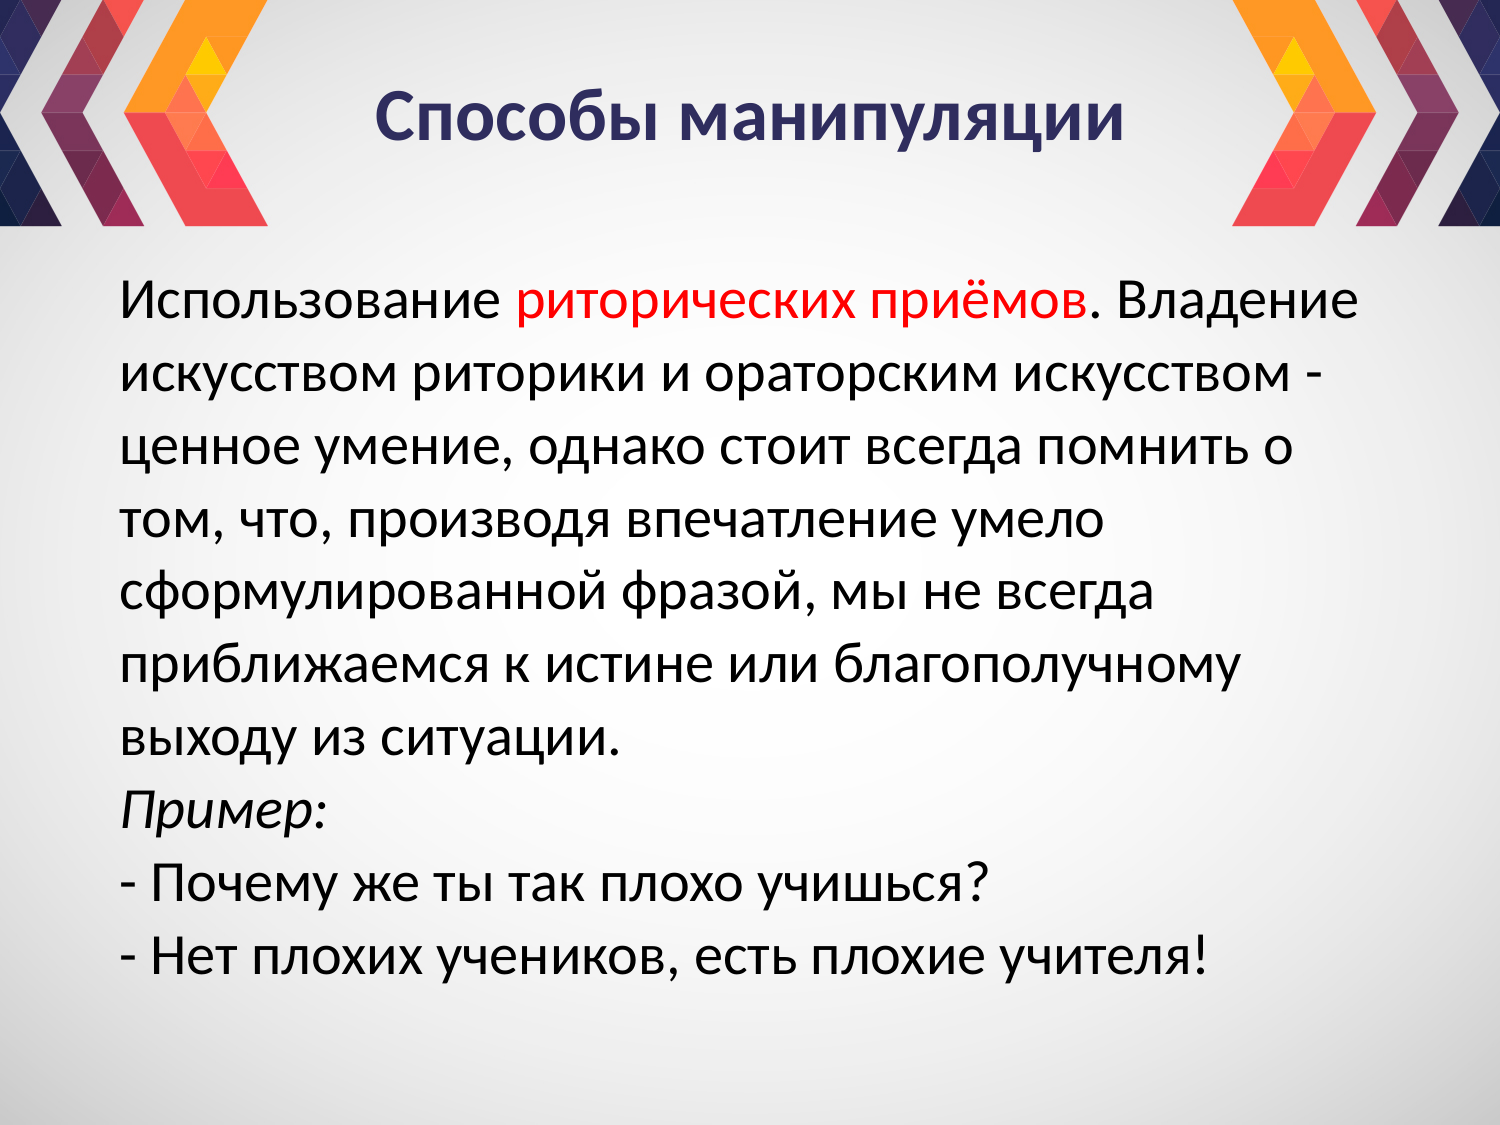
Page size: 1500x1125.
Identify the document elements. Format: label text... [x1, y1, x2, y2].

picture [0, 0, 1500, 1125]
list Использование риторических приёмов. Владение искусством риторики и ораторским искусством - ценное умение, однако стоит всегда помнить о том, что, производя впечатление умело сформулированной фразой, мы не всегда приближаемся к истине или благополучному выходу из ситуации. Пример: - Почему же ты так плохо учишься? - Нет плохих учеников, есть плохие учителя! [104, 249, 1399, 1045]
title Способы манипуляции [209, 59, 1293, 173]
